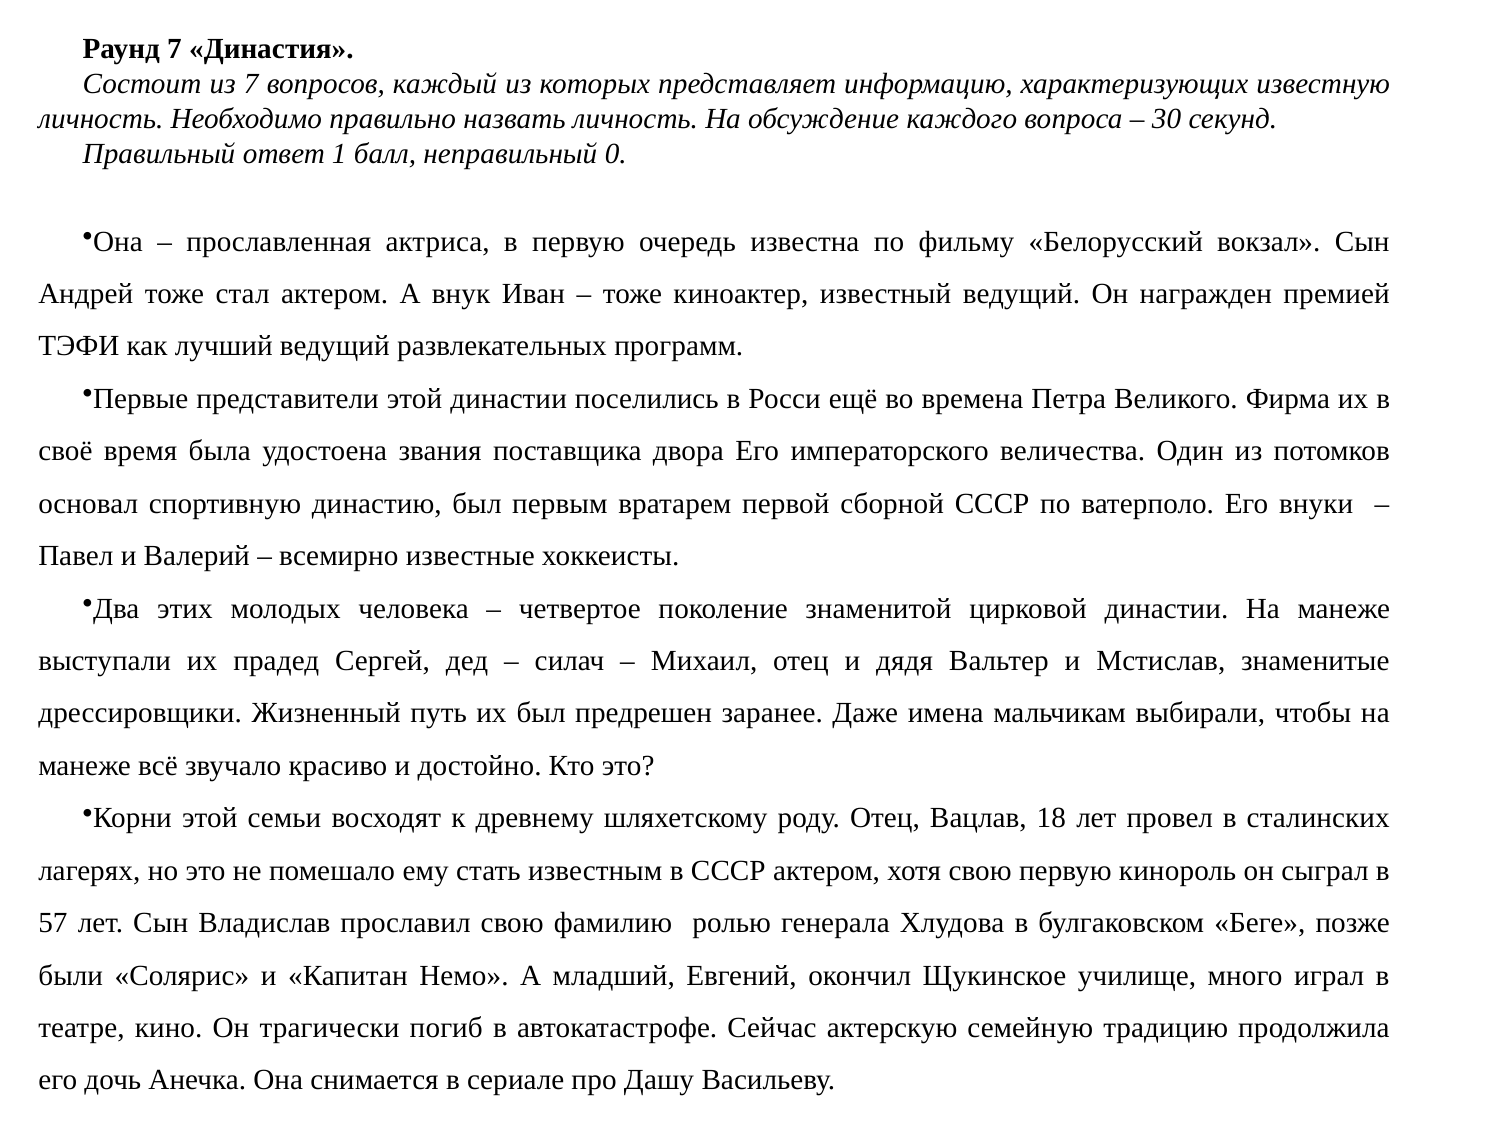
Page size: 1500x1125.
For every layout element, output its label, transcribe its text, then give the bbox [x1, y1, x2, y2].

text_box Раунд 7 «Династия». Состоит из 7 вопросов, каждый из которых представляет информацию, характеризующих известную личность. Необходимо правильно назвать личность. На обсуждение каждого вопроса – 30 секунд. Правильный ответ 1 балл, неправильный 0. Она – прославленная актриса, в первую очередь известна по фильму «Белорусский вокзал». Сын Андрей тоже стал актером. А внук Иван – тоже киноактер, известный ведущий. Он награжден премией ТЭФИ как лучший ведущий развлекательных программ. Первые представители этой династии поселились в Росси ещё во времена Петра Великого. Фирма их в своё время была удостоена звания поставщика двора Его императорского величества. Один из потомков основал спортивную династию, был первым вратарем первой сборной СССР по ватерполо. Его внуки – Павел и Валерий – всемирно известные хоккеисты. Два этих молодых человека – четвертое поколение знаменитой цирковой династии. На манеже выступали их прадед Сергей, дед – силач – Михаил, отец и дядя Вальтер и Мстислав, знаменитые дрессировщики. Жизненный путь их был предрешен заранее. Даже имена мальчикам выбирали, чтобы на манеже всё звучало красиво и достойно. Кто это? Корни этой семьи восходят к древнему шляхетскому роду. Отец, Вацлав, 18 лет провел в сталинских лагерях, но это не помешало ему стать известным в СССР актером, хотя свою первую кинороль он сыграл в 57 лет. Сын Владислав прославил свою фамилию ролью генерала Хлудова в булгаковском «Беге», позже были «Солярис» и «Капитан Немо». А младший, Евгений, окончил Щукинское училище, много играл в театре, кино. Он трагически погиб в автокатастрофе. Сейчас актерскую семейную традицию продолжила его дочь Анечка. Она снимается в сериале про Дашу Васильеву. [23, 22, 1407, 1104]
